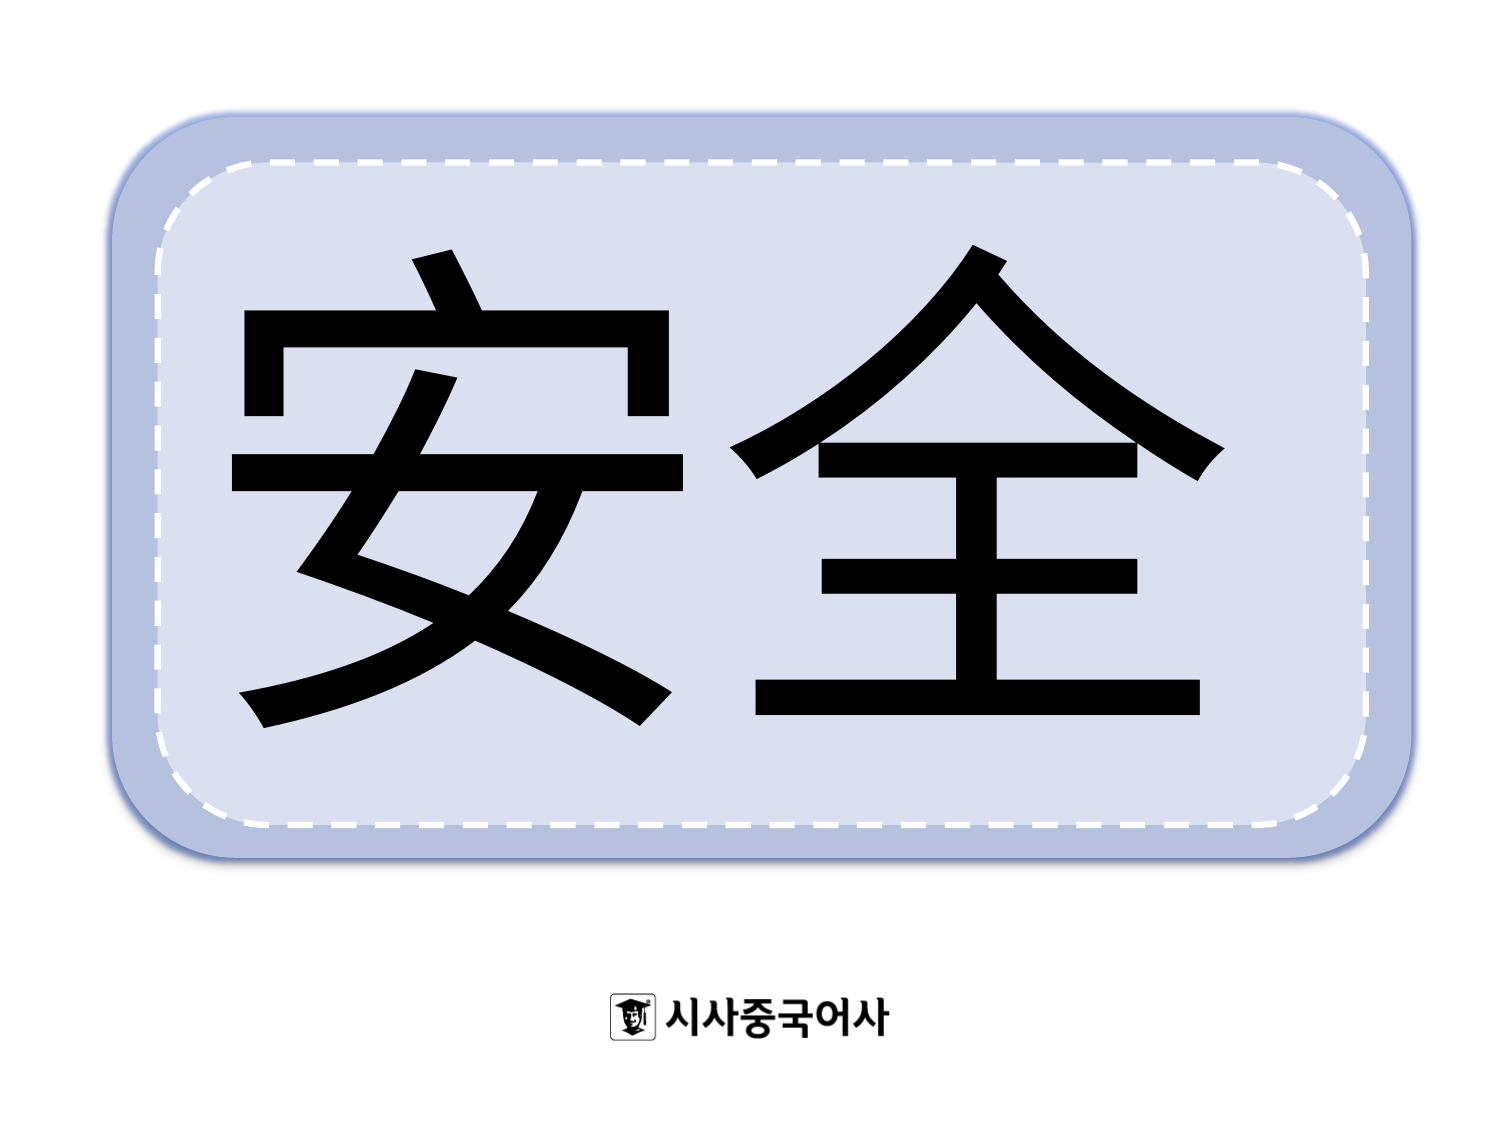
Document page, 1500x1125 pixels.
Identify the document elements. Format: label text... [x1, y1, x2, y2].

picture [602, 987, 898, 1047]
text_box [162, 160, 1371, 824]
text_box 安全 [171, 149, 1380, 812]
